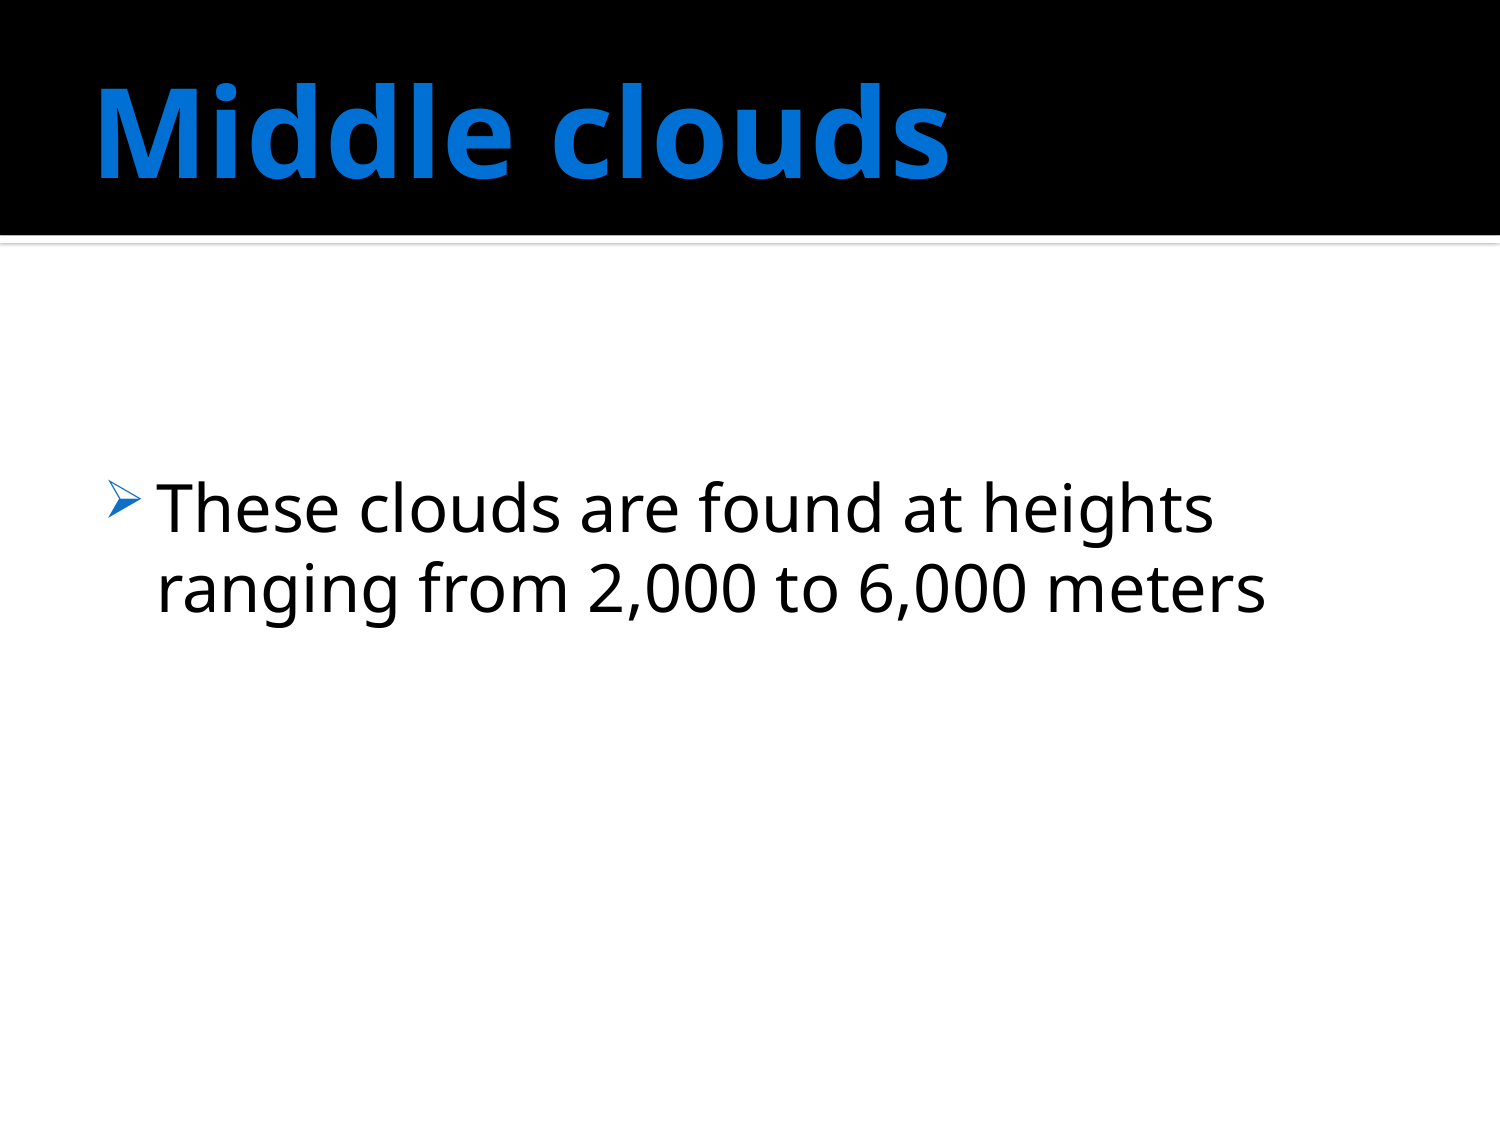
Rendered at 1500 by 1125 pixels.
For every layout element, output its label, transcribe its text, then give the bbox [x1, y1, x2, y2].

title Middle clouds [75, 25, 1425, 231]
list These clouds are found at heights ranging from 2,000 to 6,000 meters [75, 291, 1425, 1050]
